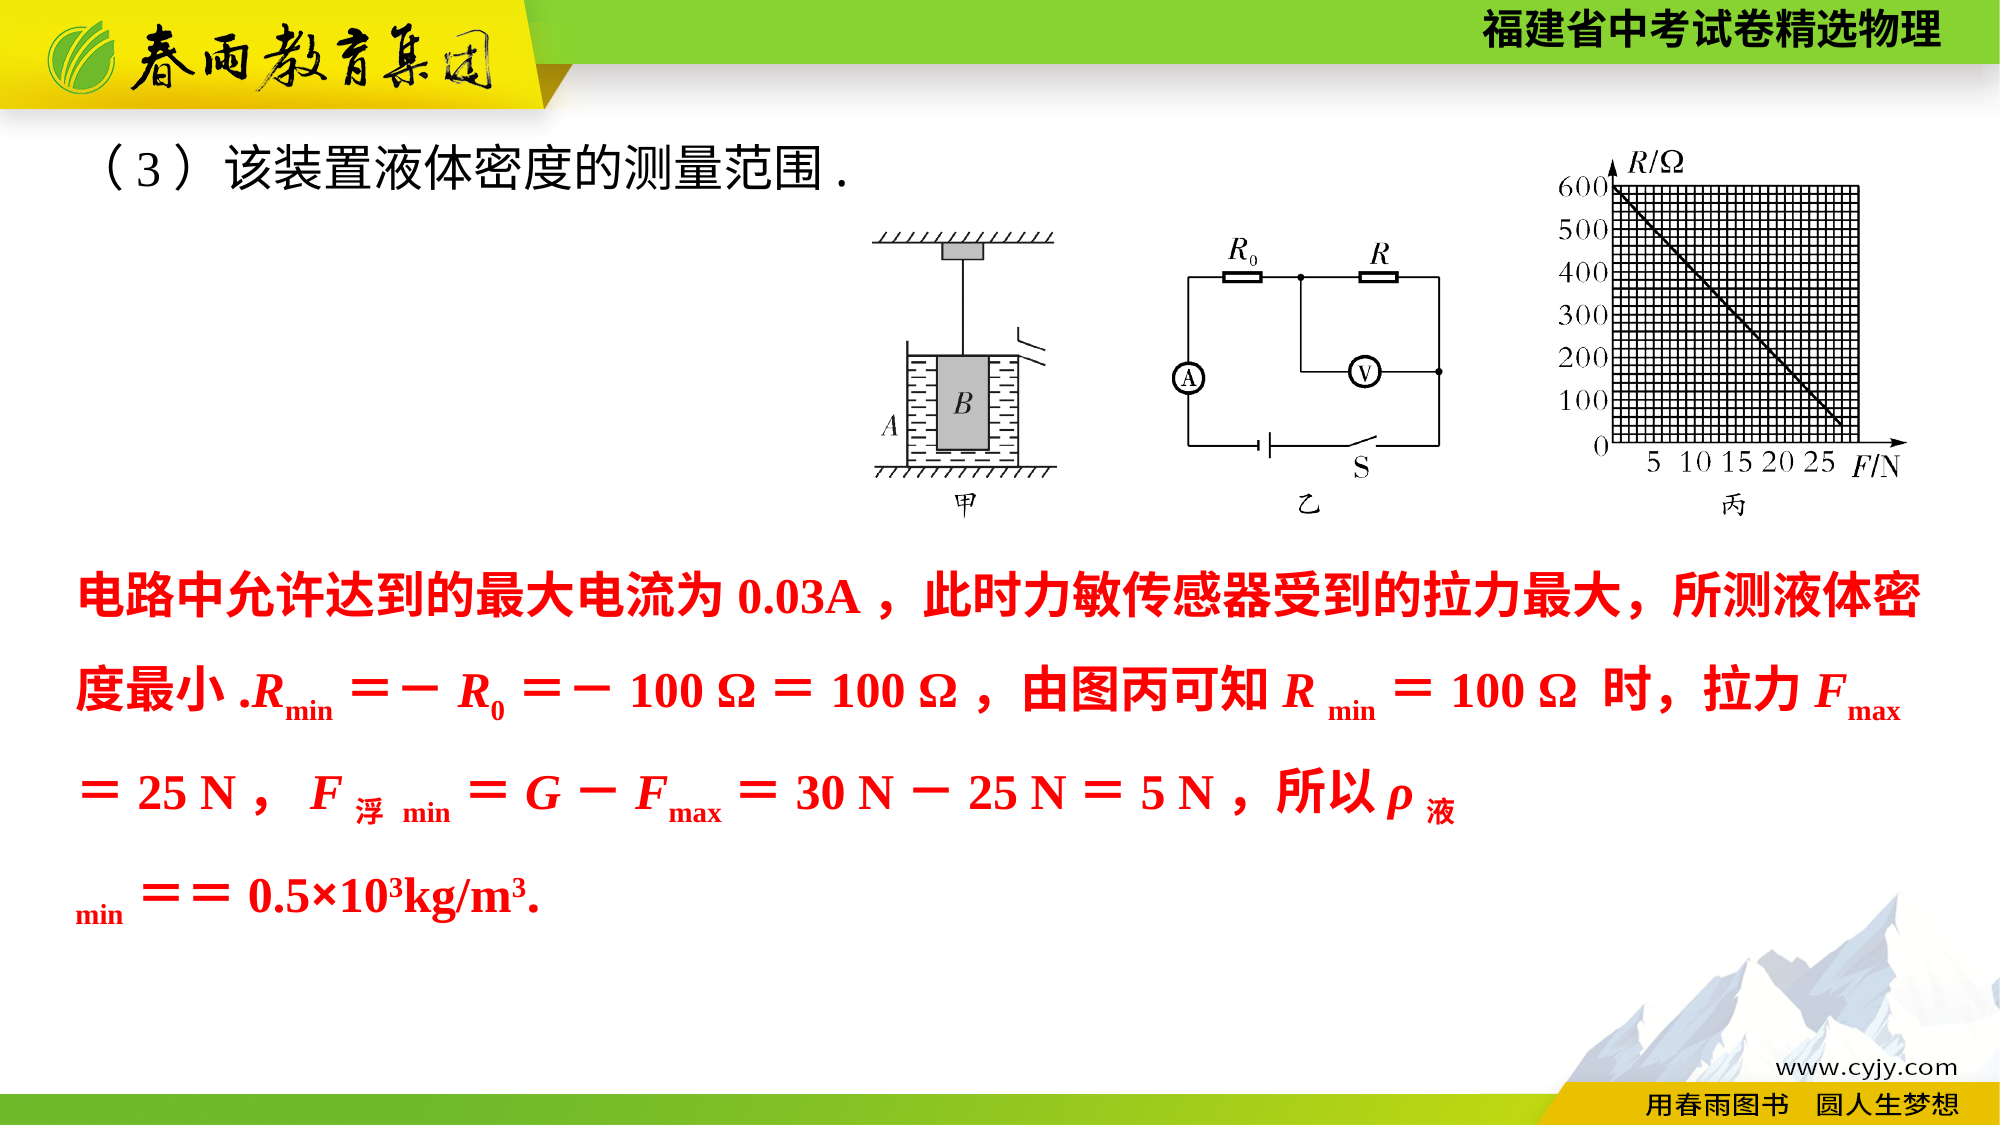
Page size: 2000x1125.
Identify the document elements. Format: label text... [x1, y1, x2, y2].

picture [0, 0, 2000, 1125]
list （3）该装置液体密度的测量范围. [59, 98, 1944, 194]
